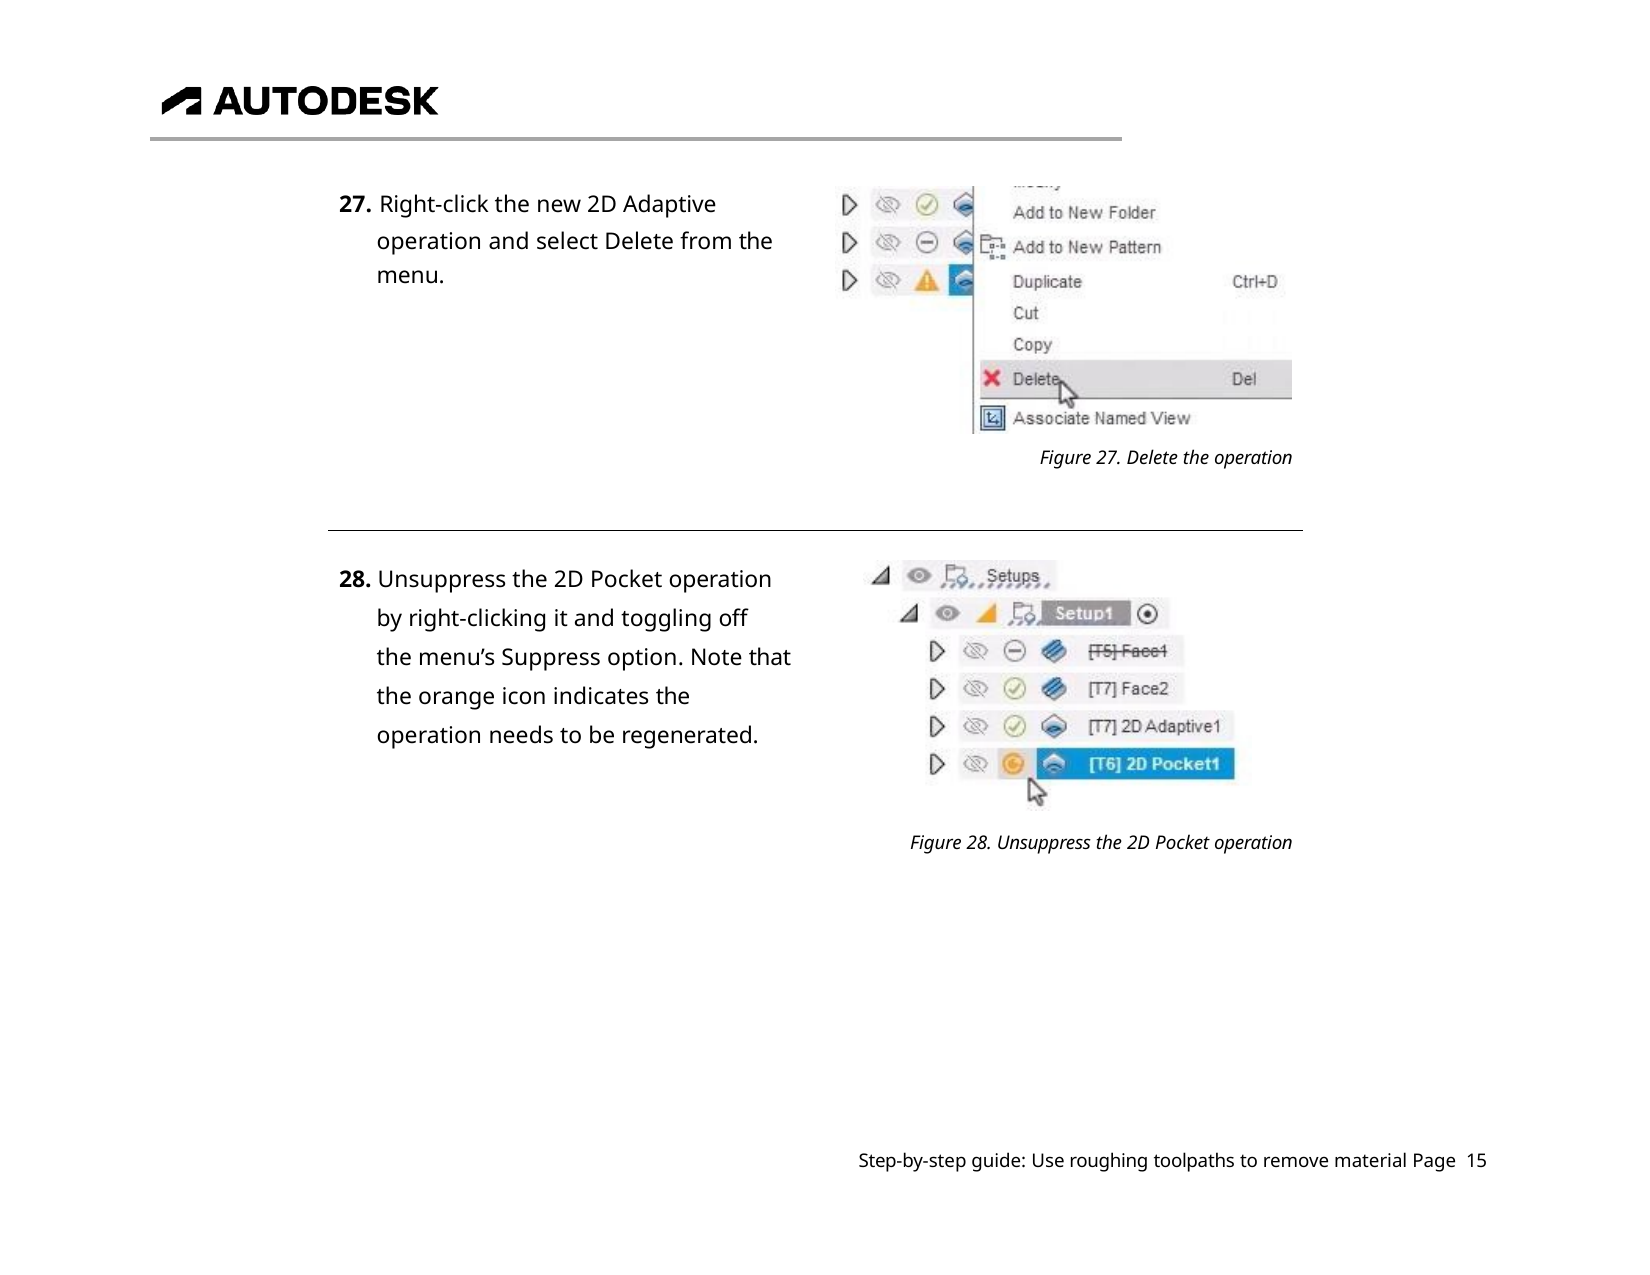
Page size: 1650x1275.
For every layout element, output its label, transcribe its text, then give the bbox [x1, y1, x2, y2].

slide_number Step-by-step guide: Use roughing toolpaths to remove material Page 10 [856, 1145, 1509, 1275]
table_header Figure 27. Delete the operation [814, 187, 1303, 530]
picture [161, 86, 439, 115]
table_cell 28. Unsuppress the 2D Pocket operation by right-clicking it and toggling off the menu’s Suppress option. Note that the orange icon indicates the operation needs to be regenerated. [328, 531, 814, 866]
picture [835, 186, 1292, 434]
table_cell Figure 28. Unsuppress the 2D Pocket operation [814, 531, 1303, 866]
table_header 27. Right-click the new 2D Adaptive operation and select Delete from the menu. [328, 187, 814, 530]
picture [863, 560, 1252, 811]
